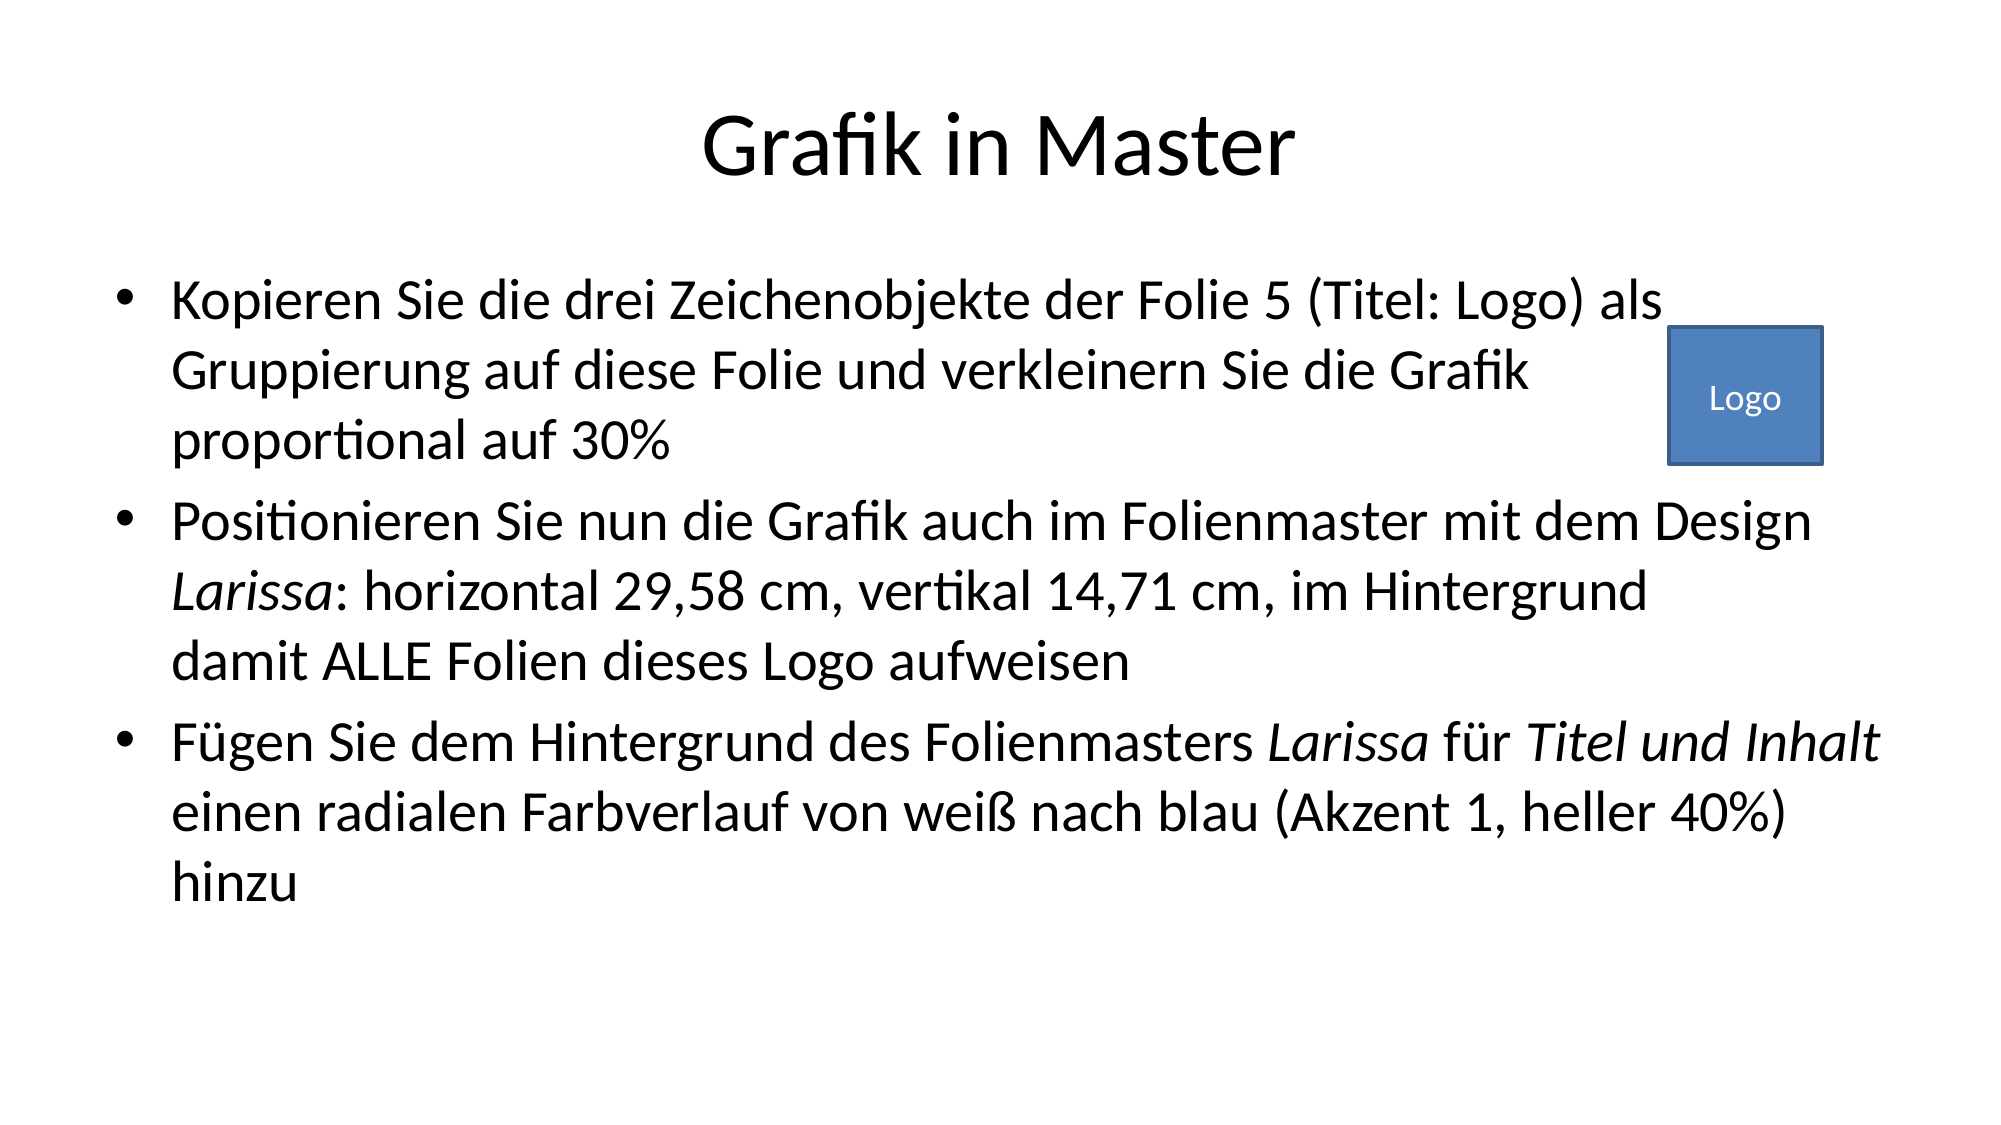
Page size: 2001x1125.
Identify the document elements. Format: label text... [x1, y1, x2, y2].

text_box Logo [1667, 325, 1824, 466]
title Grafik in Master [99, 45, 1900, 233]
list Kopieren Sie die drei Zeichenobjekte der Folie 5 (Titel: Logo) als Gruppierung auf diese Folie und verkleinern Sie die Grafik proportional auf 30% Positionieren Sie nun die Grafik auch im Folienmaster mit dem Design Larissa: horizontal 29,58 cm, vertikal 14,71 cm, im Hintergrund damit ALLE Folien dieses Logo aufweisen Fügen Sie dem Hintergrund des Folienmasters Larissa für Titel und Inhalt einen radialen Farbverlauf von weiß nach blau (Akzent 1, heller 40%) hinzu [99, 253, 1900, 997]
